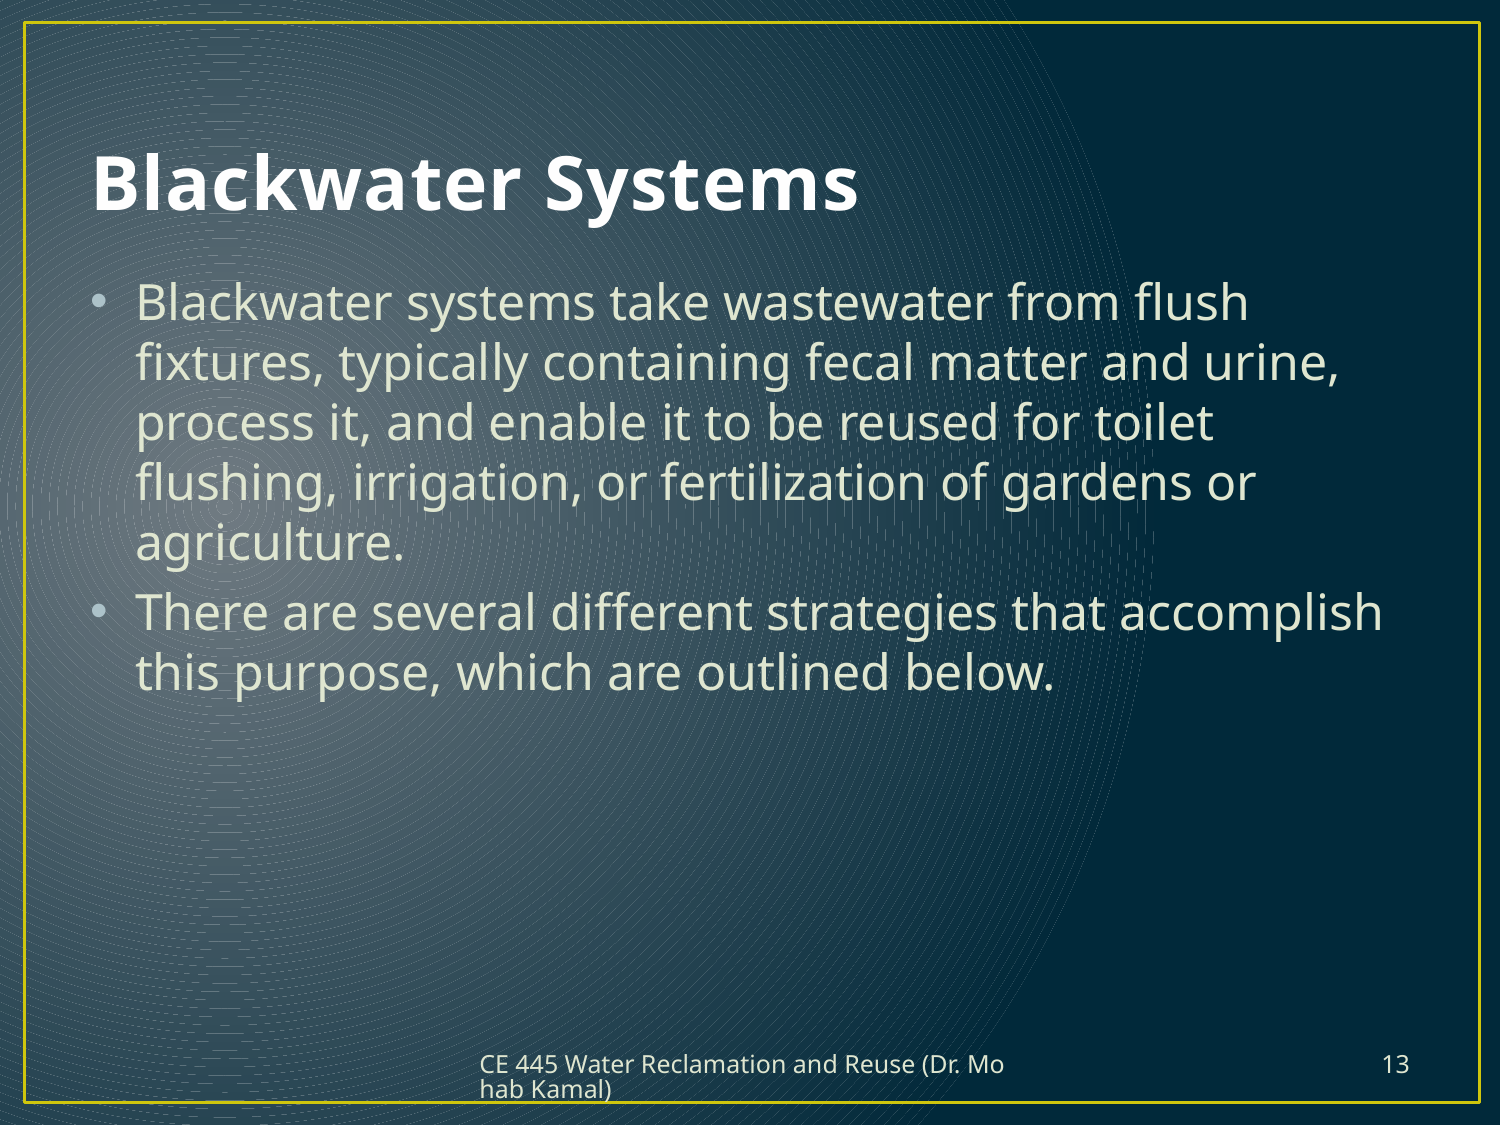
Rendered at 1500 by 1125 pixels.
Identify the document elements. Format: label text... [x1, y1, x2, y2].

slide_number 13 [1074, 1035, 1425, 1096]
title Blackwater Systems [75, 45, 1425, 233]
list Blackwater systems take wastewater from flush fixtures, typically containing fecal matter and urine, process it, and enable it to be reused for toilet flushing, irrigation, or fertilization of gardens or agriculture. There are several different strategies that accomplish this purpose, which are outlined below. [75, 262, 1425, 1005]
footer CE 445 Water Reclamation and Reuse (Dr. Mohab Kamal) [464, 1035, 1036, 1096]
